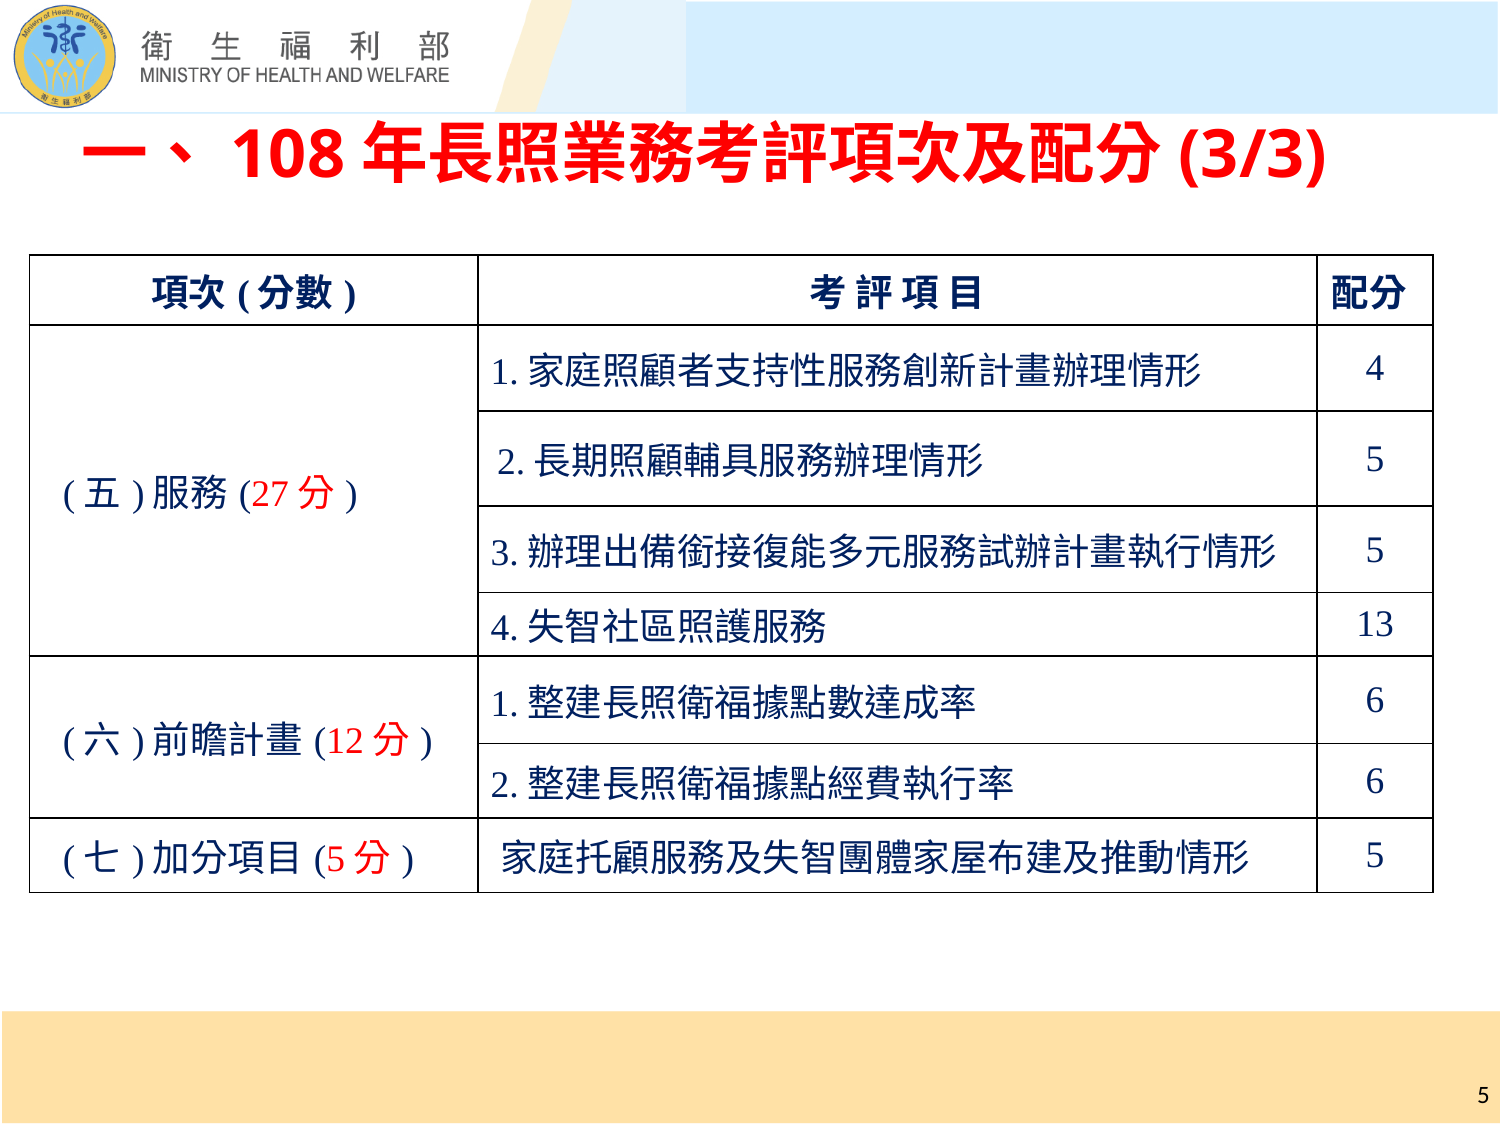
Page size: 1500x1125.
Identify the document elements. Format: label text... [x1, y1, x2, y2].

table_cell 4 [1318, 326, 1432, 410]
table_header 項次(分數) [30, 256, 477, 324]
table_cell 3.辦理出備銜接復能多元服務試辦計畫執行情形 [479, 507, 1316, 592]
title 一、108年長照業務考評項次及配分(3/3) [29, 81, 1380, 220]
table_cell 6 [1318, 657, 1432, 743]
table_cell 5 [1318, 412, 1432, 505]
table_cell 5 [1318, 507, 1432, 592]
table_cell 6 [1318, 744, 1432, 817]
table_cell 4.失智社區照護服務 [479, 593, 1316, 655]
table_cell 家庭托顧服務及失智團體家屋布建及推動情形 [479, 819, 1316, 892]
table_header 考 評 項 目 [479, 256, 1316, 324]
table_cell (六)前瞻計畫(12分) [30, 657, 477, 817]
table_cell (五)服務(27分) [30, 326, 477, 655]
table_cell 13 [1318, 593, 1432, 655]
table_cell 5 [1318, 819, 1432, 892]
table_cell (七)加分項目(5分) [30, 819, 477, 892]
table_cell 2.整建長照衛福據點經費執行率 [479, 744, 1316, 817]
slide_number 5 [1379, 1063, 1500, 1124]
table_cell 1.整建長照衛福據點數達成率 [479, 657, 1316, 743]
table_cell 1.家庭照顧者支持性服務創新計畫辦理情形 [479, 326, 1316, 410]
table_header 配分 [1318, 256, 1432, 324]
picture [0, 0, 686, 112]
table_cell 2.長期照顧輔具服務辦理情形 [479, 412, 1316, 505]
